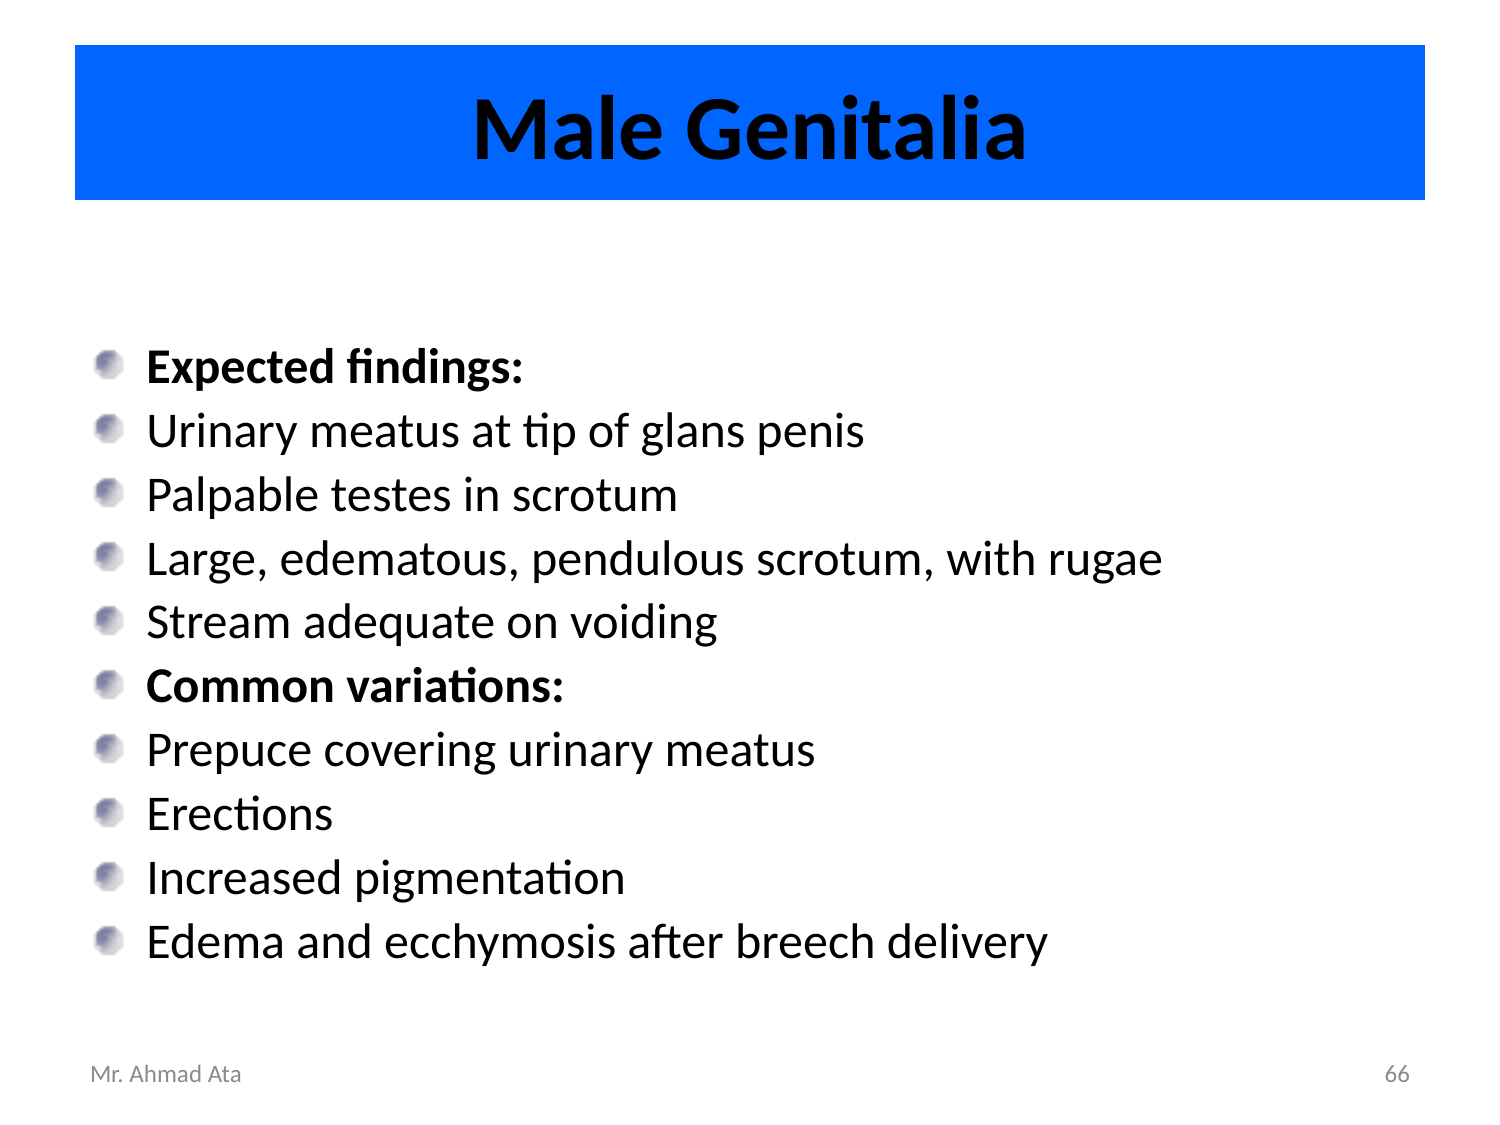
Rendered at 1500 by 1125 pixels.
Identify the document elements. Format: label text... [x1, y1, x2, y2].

picture [90, 730, 126, 766]
picture [90, 858, 126, 894]
picture [90, 922, 126, 958]
picture [90, 346, 126, 382]
picture [90, 474, 126, 510]
picture [90, 602, 126, 638]
picture [90, 666, 126, 702]
title Male Genitalia [75, 45, 1425, 200]
picture [90, 794, 126, 830]
slide_number 66 [1074, 1042, 1425, 1103]
picture [90, 410, 126, 446]
slide_number Mr. Ahmad Ata [75, 1042, 425, 1103]
picture [90, 538, 126, 574]
list Expected findings: Urinary meatus at tip of glans penis Palpable testes in scrotum Large, edematous, pendulous scrotum, with rugae Stream adequate on voiding Common variations: Prepuce covering urinary meatus Erections Increased pigmentation Edema and ecchymosis after breech delivery [75, 262, 1425, 1005]
